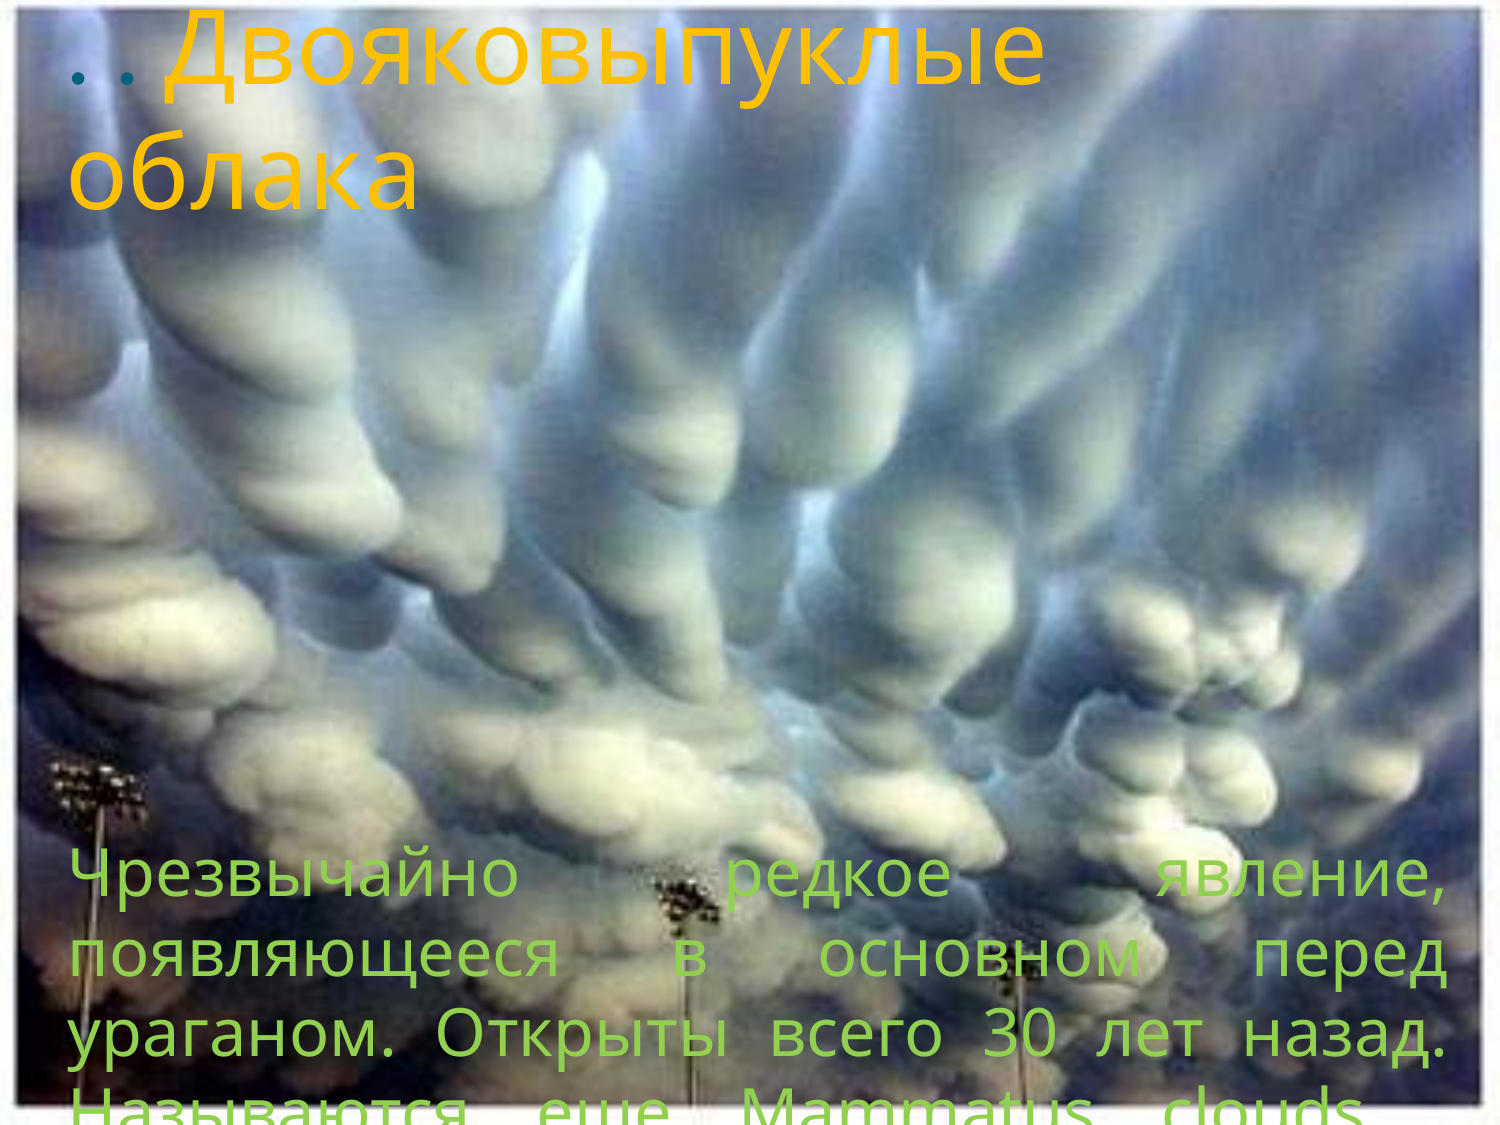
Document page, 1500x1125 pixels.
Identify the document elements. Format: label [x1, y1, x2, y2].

list [0, 0, 1500, 1125]
